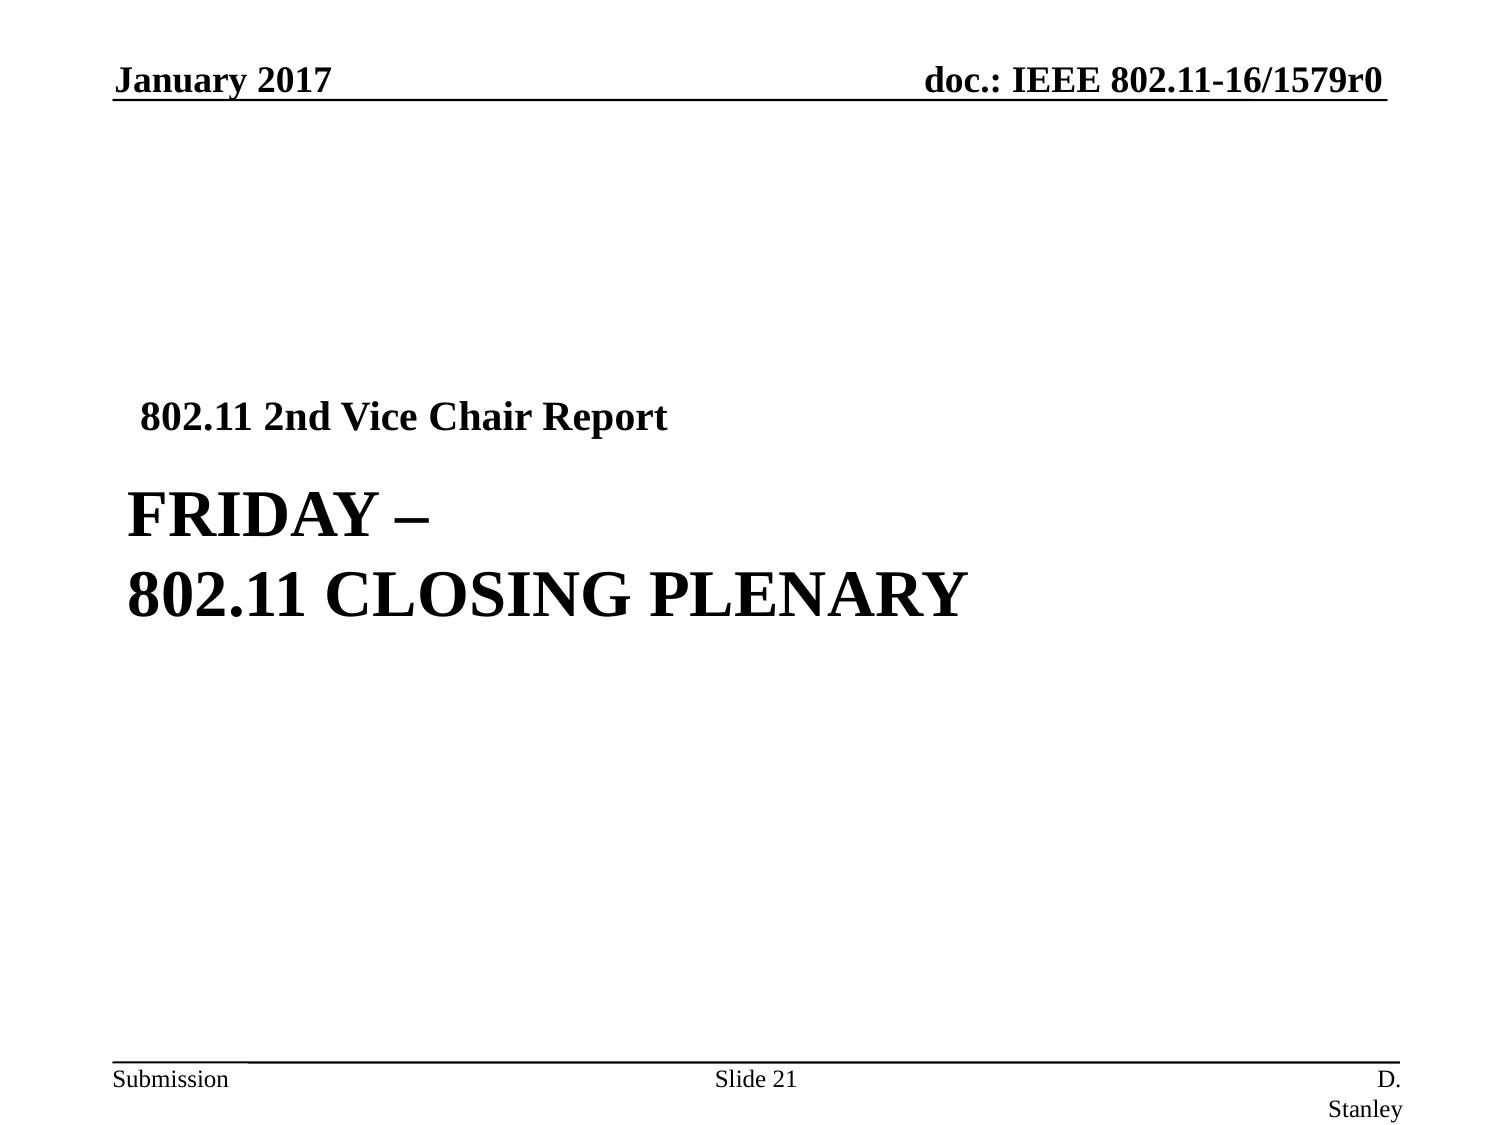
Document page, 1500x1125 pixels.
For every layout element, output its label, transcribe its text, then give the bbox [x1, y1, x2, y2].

slide_number Slide 21 [712, 1061, 800, 1093]
title Friday – 802.11 Closing Plenary [112, 462, 1388, 687]
footer D. Stanley, HP Enterprise [1324, 1061, 1402, 1093]
list 802.11 2nd Vice Chair Report [124, 199, 1401, 447]
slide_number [114, 54, 388, 101]
